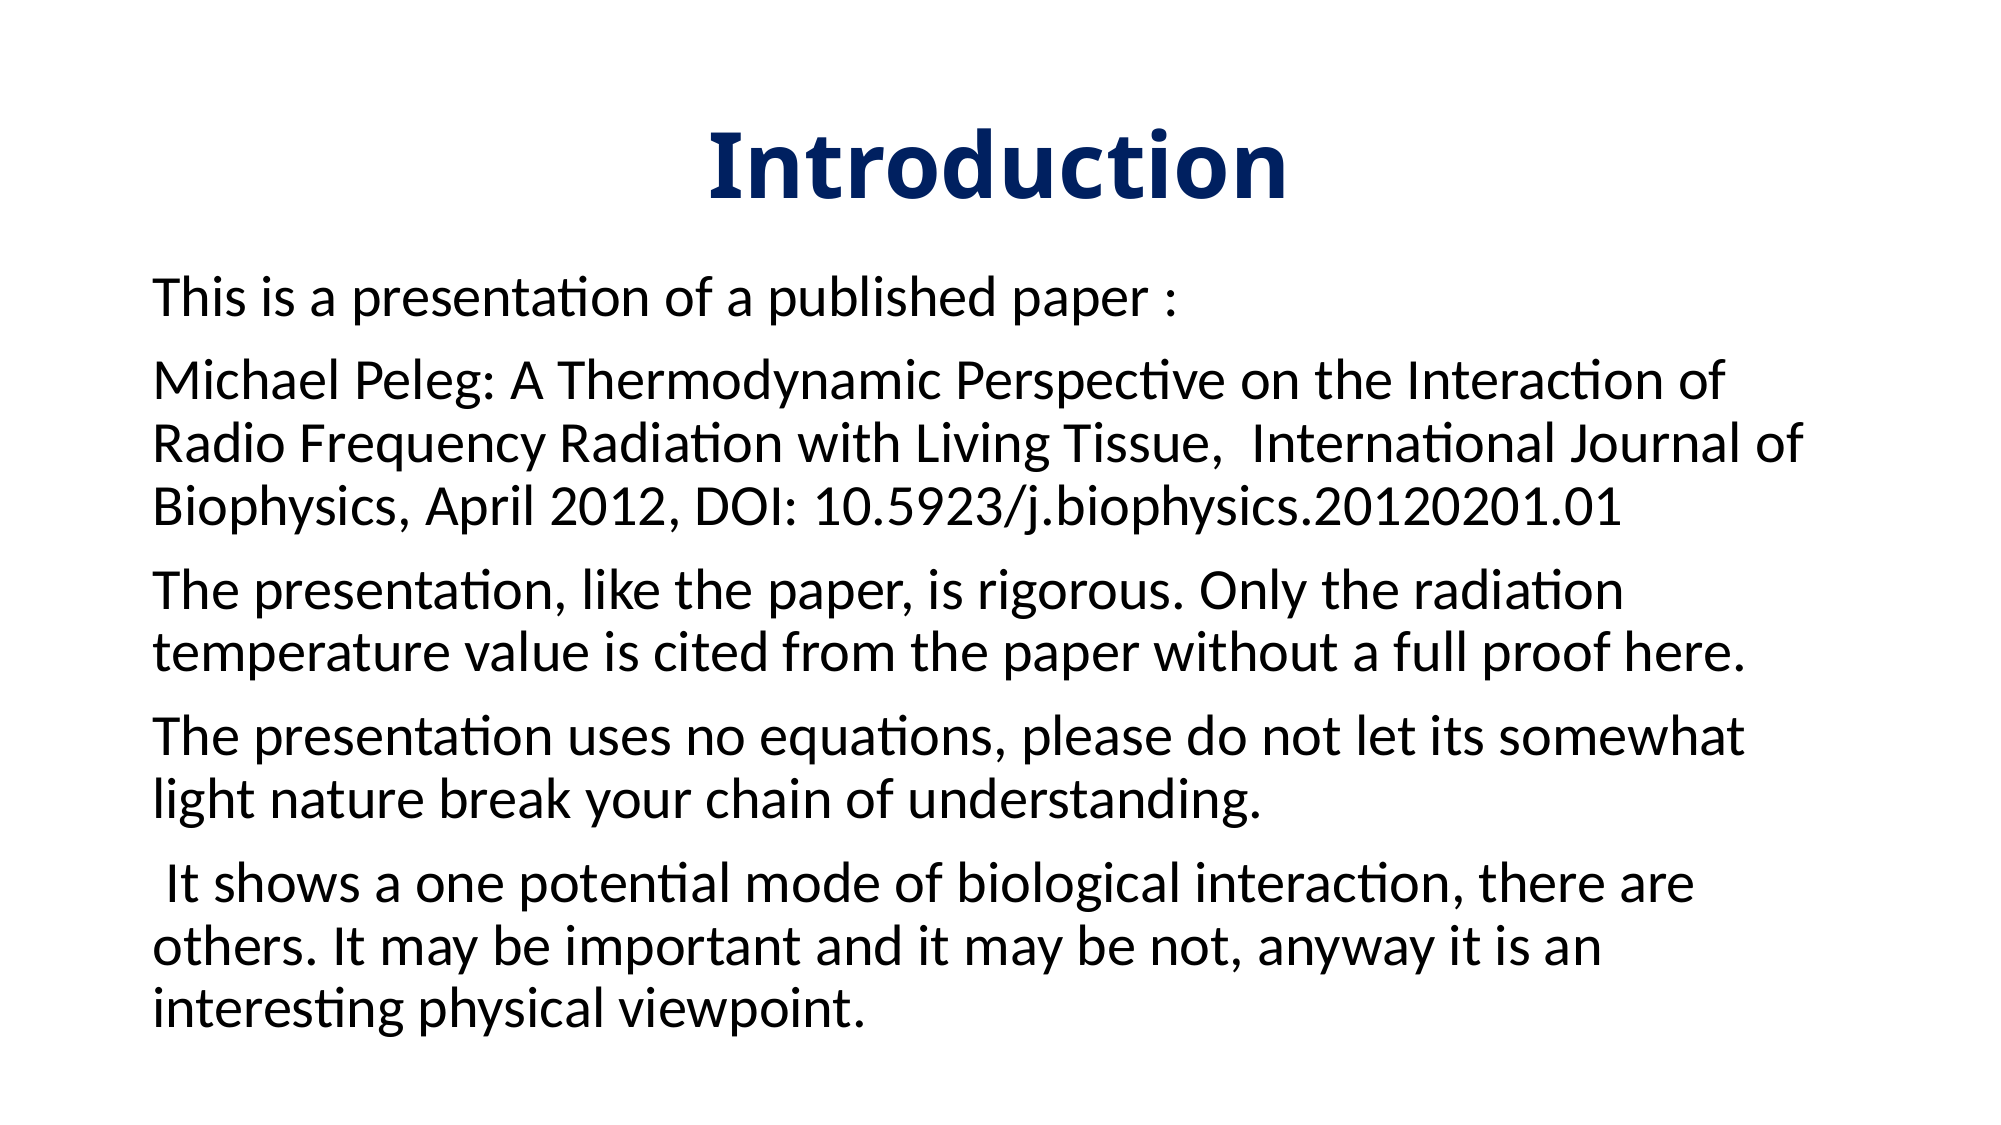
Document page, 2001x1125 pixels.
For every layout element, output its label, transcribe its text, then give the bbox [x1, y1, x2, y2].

title Introduction [137, 59, 1863, 258]
list This is a presentation of a published paper : Michael Peleg: A Thermodynamic Perspective on the Interaction of Radio Frequency Radiation with Living Tissue, International Journal of Biophysics, April 2012, DOI: 10.5923/j.biophysics.20120201.01 The presentation, like the paper, is rigorous. Only the radiation temperature value is cited from the paper without a full proof here. The presentation uses no equations, please do not let its somewhat light nature break your chain of understanding. It shows a one potential mode of biological interaction, there are others. It may be important and it may be not, anyway it is an interesting physical viewpoint. [137, 258, 1863, 1096]
